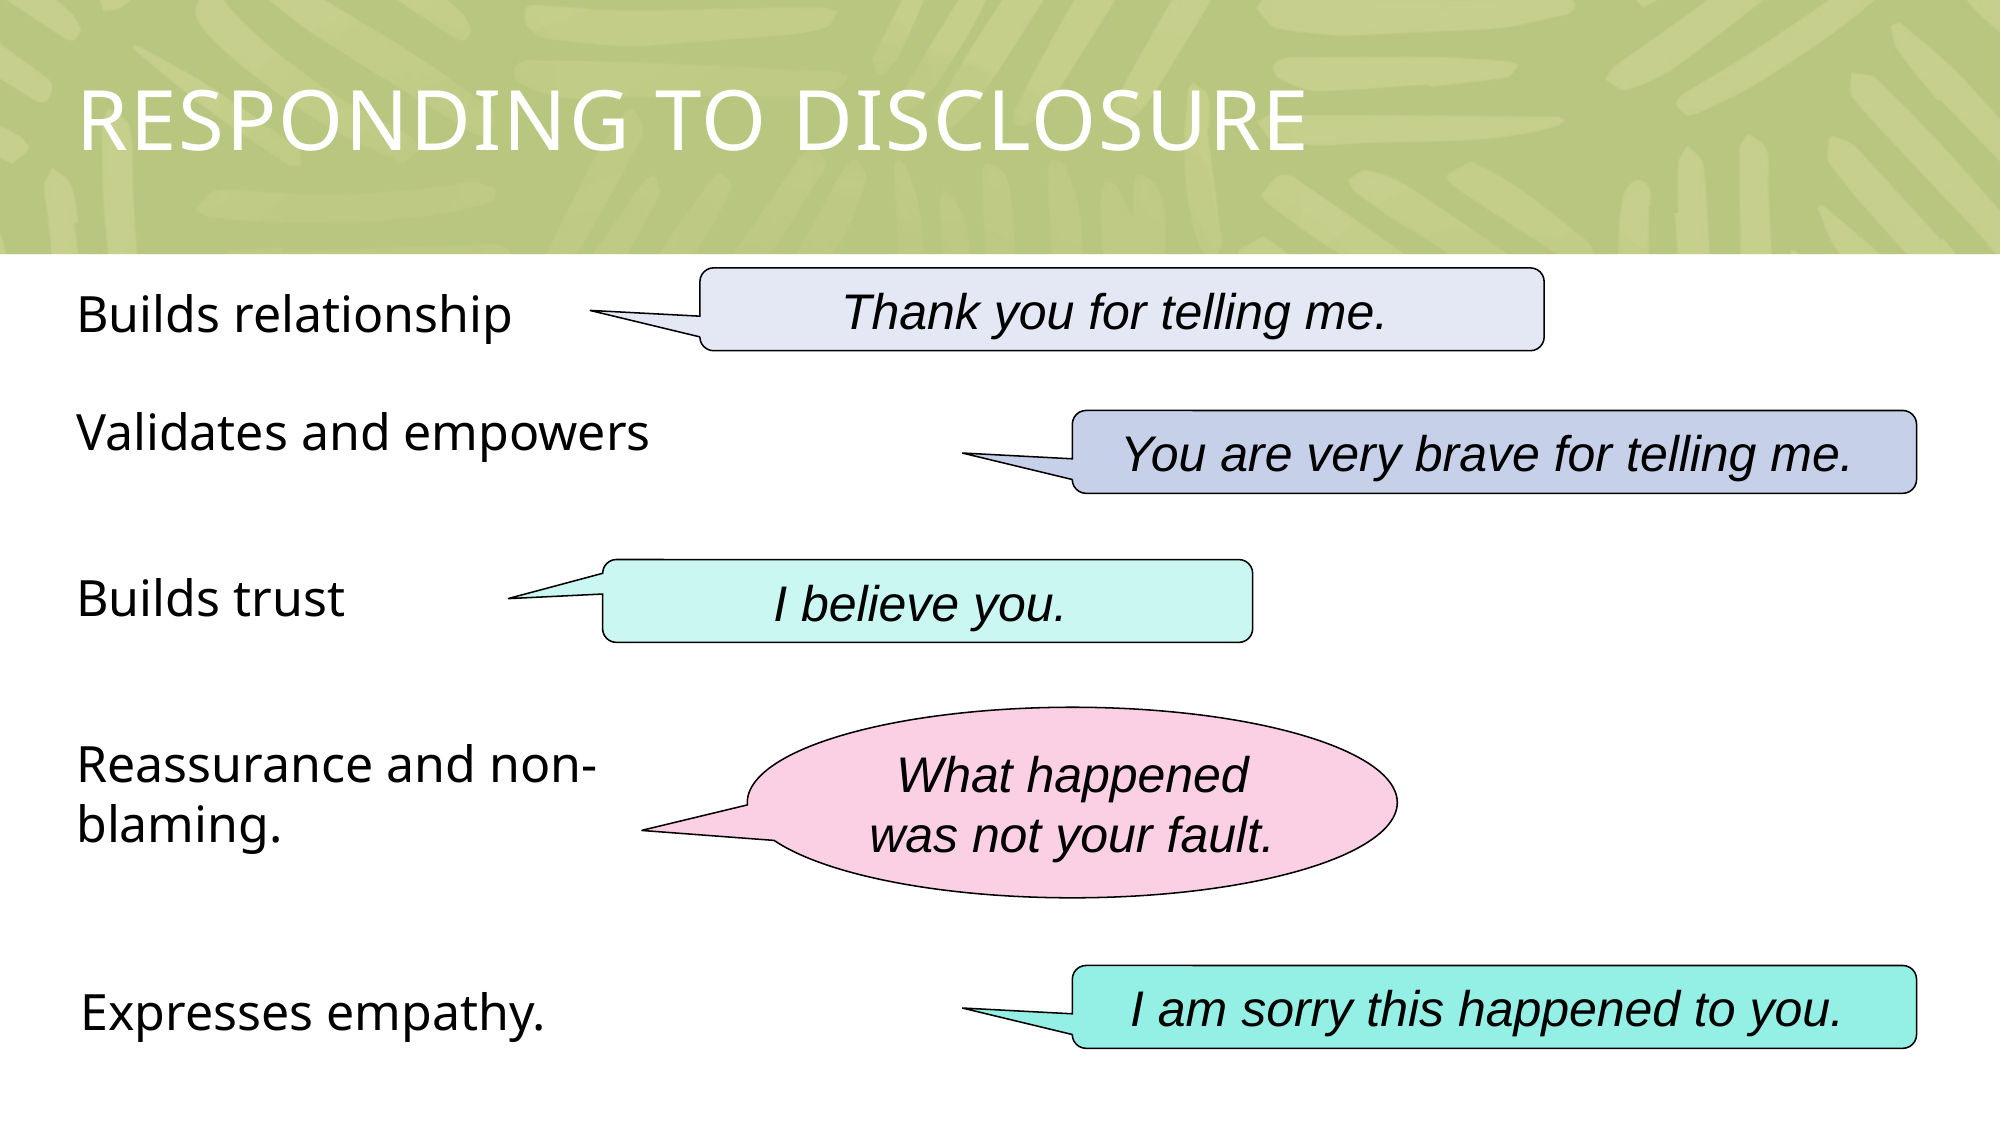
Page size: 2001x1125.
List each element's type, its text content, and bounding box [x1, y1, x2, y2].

text_box Expresses empathy. [65, 973, 700, 1049]
text_box Builds trust [61, 559, 612, 635]
picture [0, 0, 2000, 1125]
text_box I believe you. [507, 559, 1253, 643]
title RESPONDING TO DISCLOSURE [61, 33, 1938, 220]
text_box Reassurance and non-blaming. [61, 725, 696, 860]
text_box Validates and empowers [61, 393, 928, 469]
text_box Thank you for telling me. [589, 267, 1545, 351]
text_box I am sorry this happened to you. [962, 965, 1917, 1049]
text_box You are very brave for telling me. [962, 410, 1917, 494]
text_box What happened was not your fault. [696, 707, 1398, 898]
text_box Builds relationship [61, 275, 709, 351]
